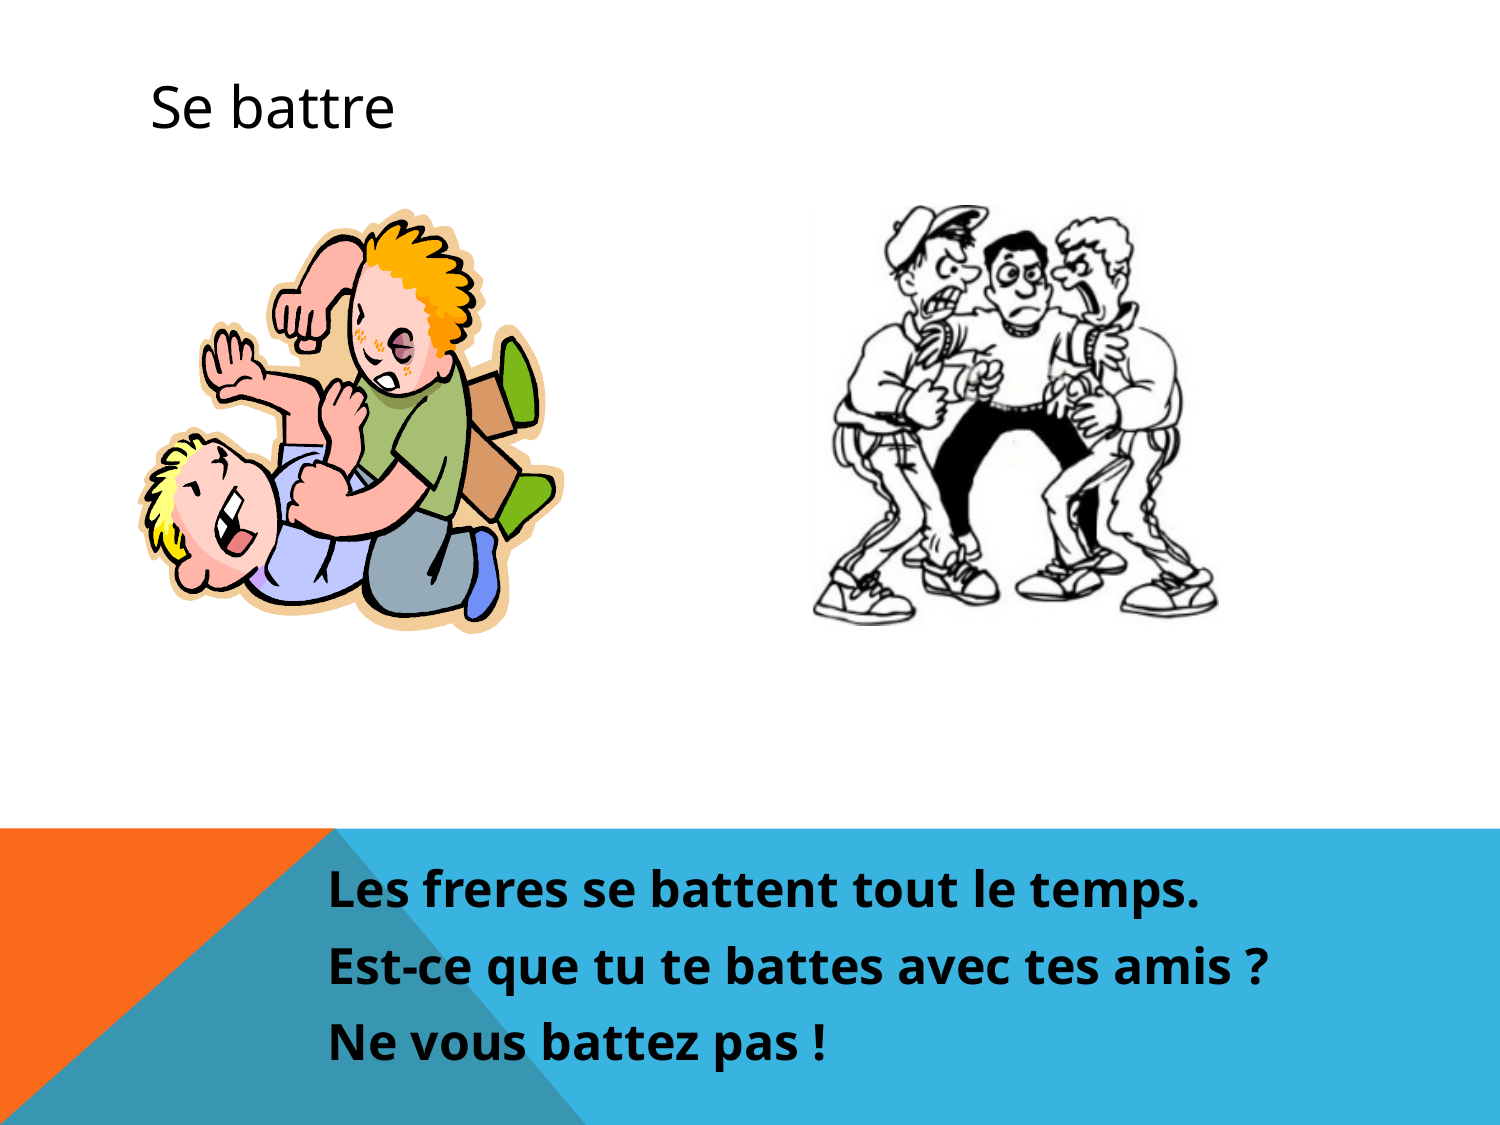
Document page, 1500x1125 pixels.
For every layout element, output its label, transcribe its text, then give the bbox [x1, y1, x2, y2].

picture [812, 205, 1219, 626]
picture [137, 199, 572, 643]
title Se battre [135, 60, 1369, 150]
list Les freres se battent tout le temps. Est-ce que tu te battes avec tes amis ? Ne vous battez pas ! [312, 849, 1450, 1125]
